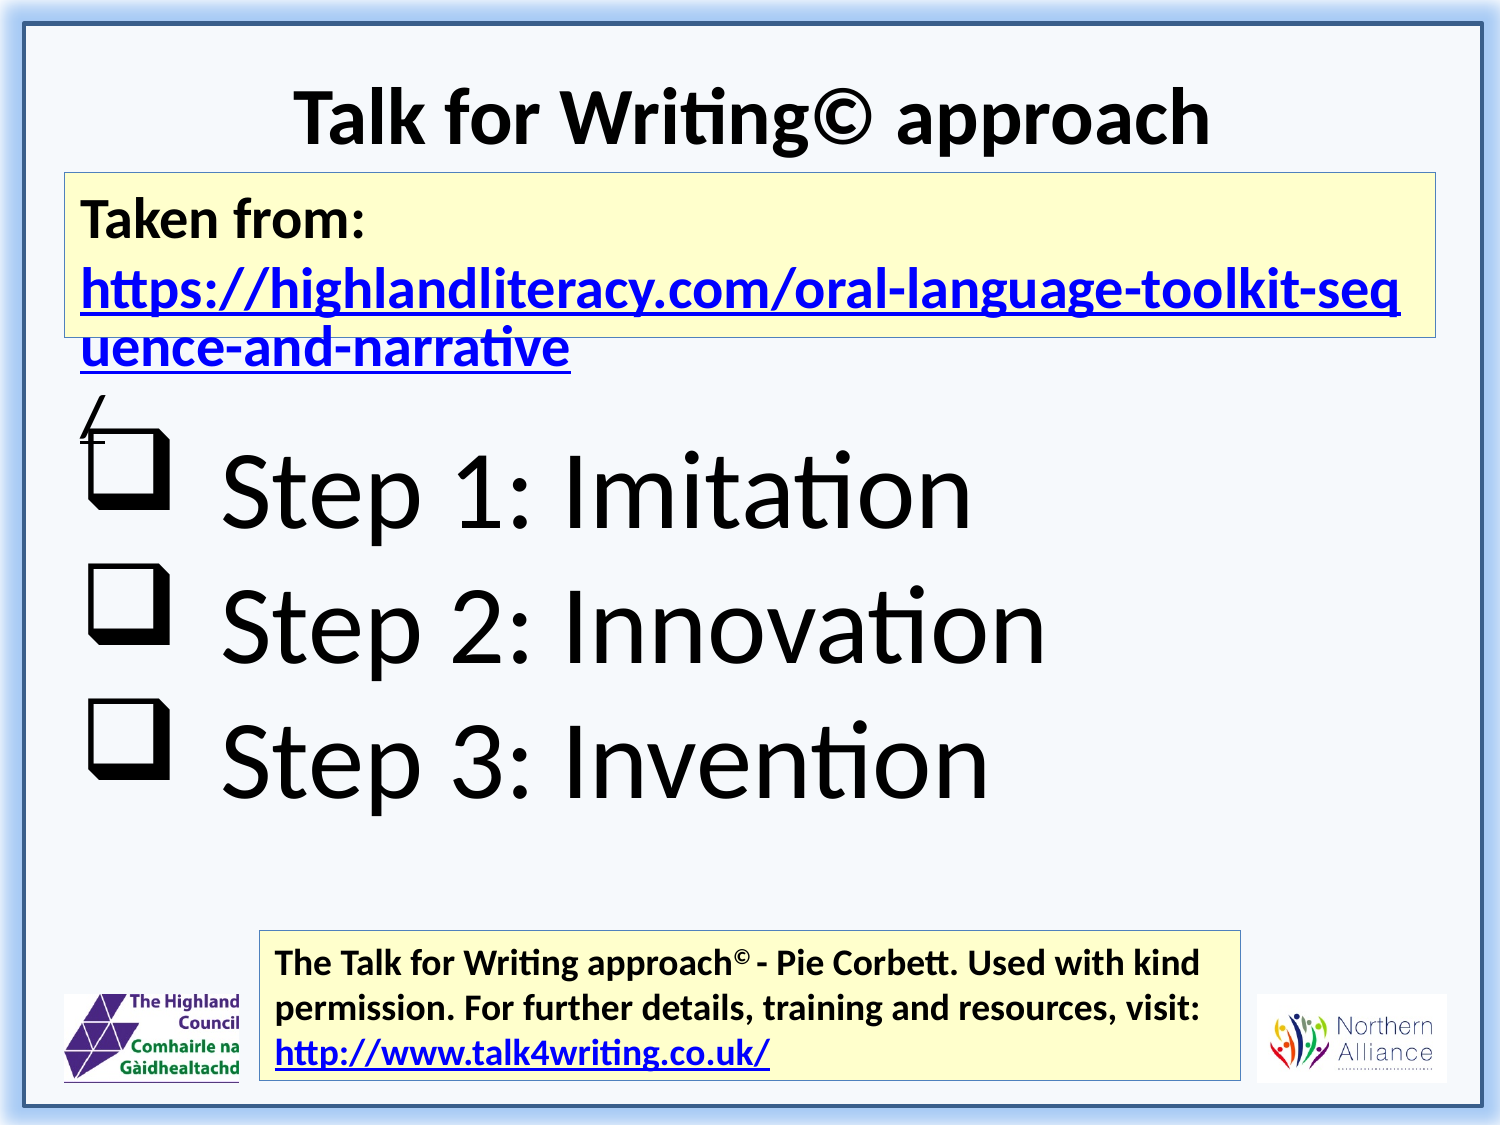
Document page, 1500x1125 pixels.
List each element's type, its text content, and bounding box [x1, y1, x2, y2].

text_box [22, 21, 1484, 1108]
title Talk for Writing© approach [78, 54, 1428, 172]
text_box The Talk for Writing approach© - Pie Corbett. Used with kind permission. For further details, training and resources, visit: http://www.talk4writing.co.uk/ [259, 930, 1241, 1081]
picture [64, 994, 240, 1083]
text_box Step 1: Imitation Step 2: Innovation Step 3: Invention [64, 408, 1436, 829]
picture [1257, 994, 1448, 1083]
list Taken from: https://highlandliteracy.com/oral-language-toolkit-sequence-and-narrative/ [64, 172, 1436, 338]
